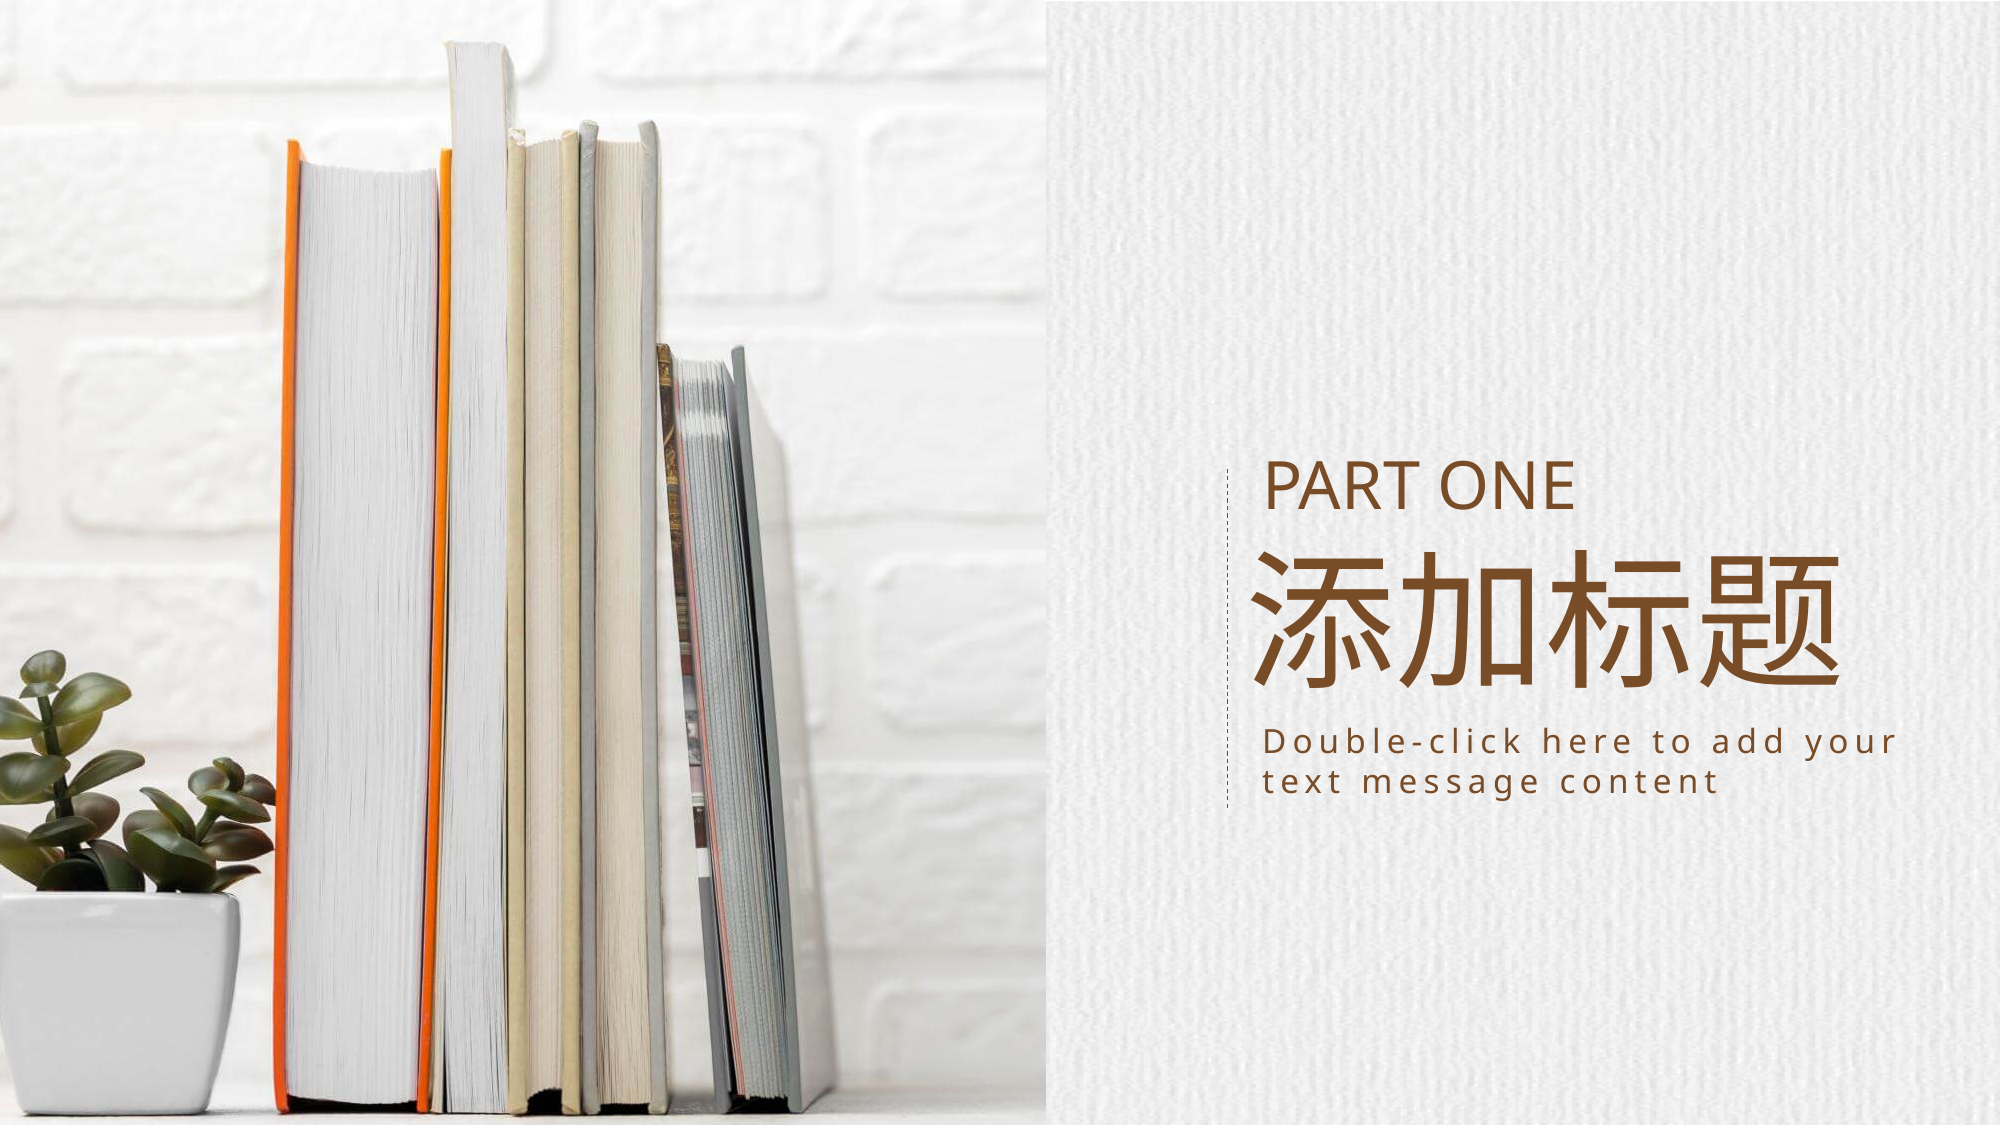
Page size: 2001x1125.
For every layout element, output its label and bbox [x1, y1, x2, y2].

text_box [1227, 435, 1942, 809]
picture [0, 0, 2000, 1125]
